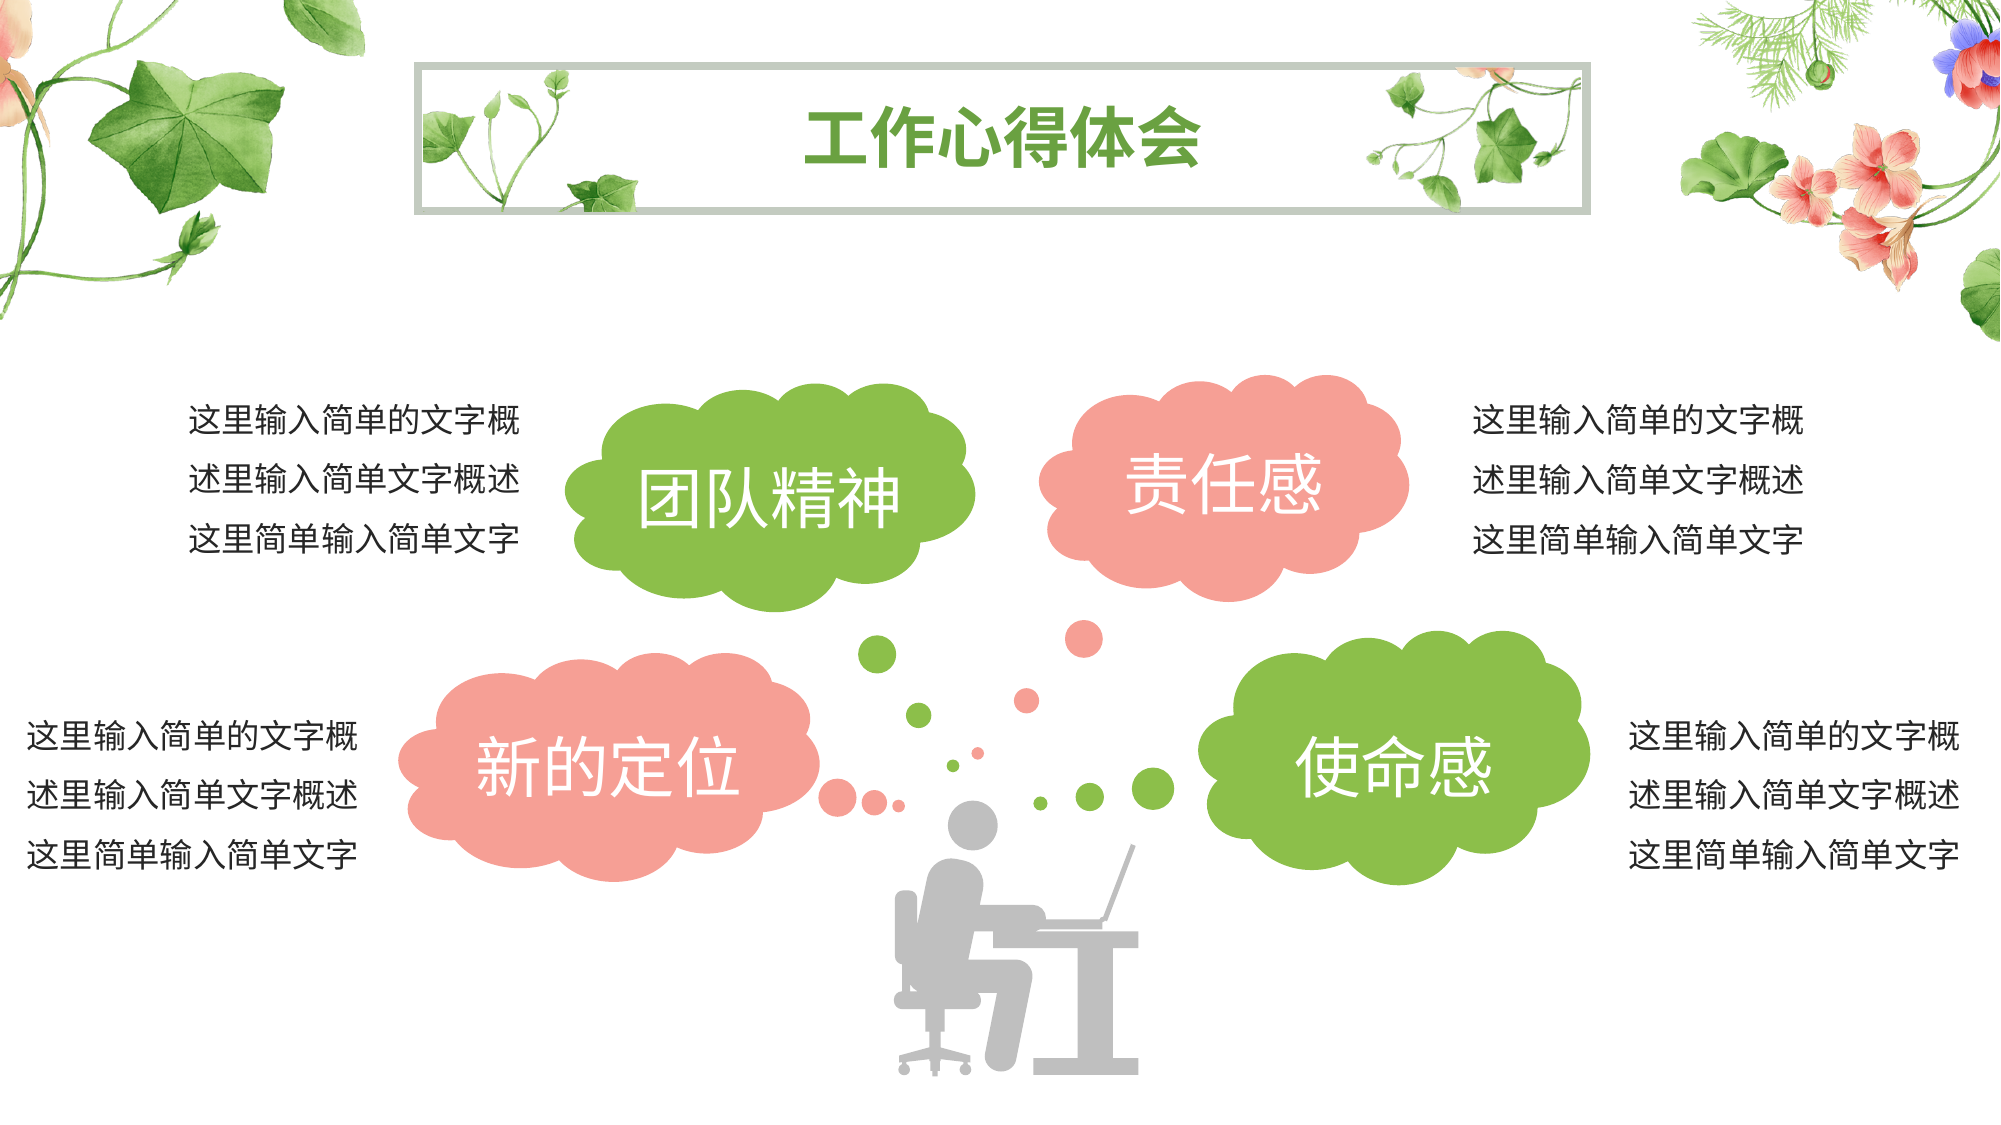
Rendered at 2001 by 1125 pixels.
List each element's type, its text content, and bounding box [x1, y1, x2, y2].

text_box [1548, 65, 1587, 212]
text_box 这里输入简单的文字概述里输入简单文字概述这里简单输入简单文字 [12, 687, 398, 882]
text_box 这里输入简单的文字概述里输入简单文字概述这里简单输入简单文字 [173, 371, 561, 566]
picture [0, 0, 389, 327]
text_box [417, 65, 423, 212]
picture [423, 52, 646, 212]
picture [1672, 0, 2000, 347]
text_box [947, 800, 998, 851]
text_box 工作心得体会 [788, 87, 1219, 183]
text_box [646, 65, 1395, 212]
picture [1362, 33, 1581, 254]
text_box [1198, 629, 1591, 885]
text_box [893, 843, 1139, 1077]
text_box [398, 652, 820, 882]
text_box 这里输入简单的文字概述里输入简单文字概述这里简单输入简单文字 [1457, 372, 1845, 567]
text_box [1039, 374, 1410, 602]
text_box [565, 382, 976, 612]
text_box 这里输入简单的文字概述里输入简单文字概述这里简单输入简单文字 [1613, 687, 2000, 882]
